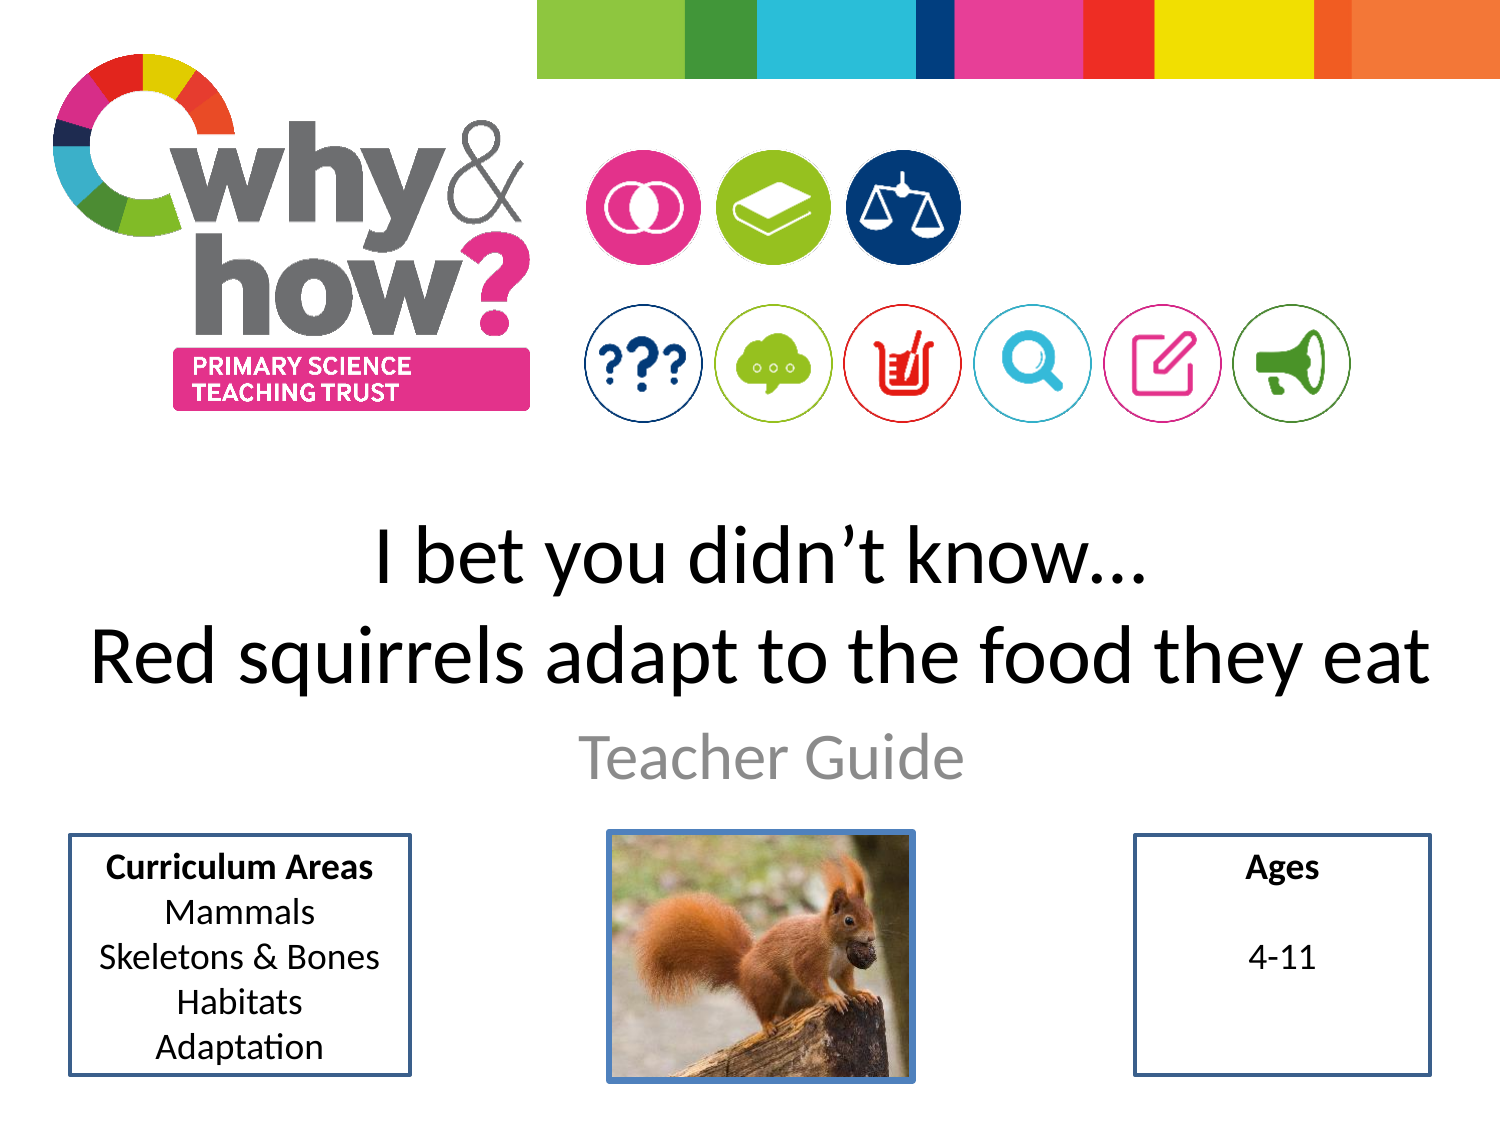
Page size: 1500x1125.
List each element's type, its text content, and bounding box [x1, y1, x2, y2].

picture [972, 303, 1092, 423]
picture [53, 54, 531, 411]
picture [611, 834, 910, 1078]
picture [1232, 303, 1351, 423]
subtitle Teacher Guide [247, 704, 1297, 918]
picture [584, 148, 703, 267]
picture [842, 303, 962, 423]
picture [844, 148, 963, 267]
title I bet you didn’t know… Red squirrels adapt to the food they eat [47, 479, 1475, 721]
picture [714, 303, 833, 423]
text_box Ages 4-11 [1134, 835, 1431, 1075]
picture [537, 0, 1500, 79]
picture [584, 303, 703, 423]
picture [714, 148, 833, 267]
picture [1102, 303, 1222, 423]
text_box Curriculum Areas Mammals Skeletons & Bones Habitats Adaptation [69, 834, 410, 1075]
